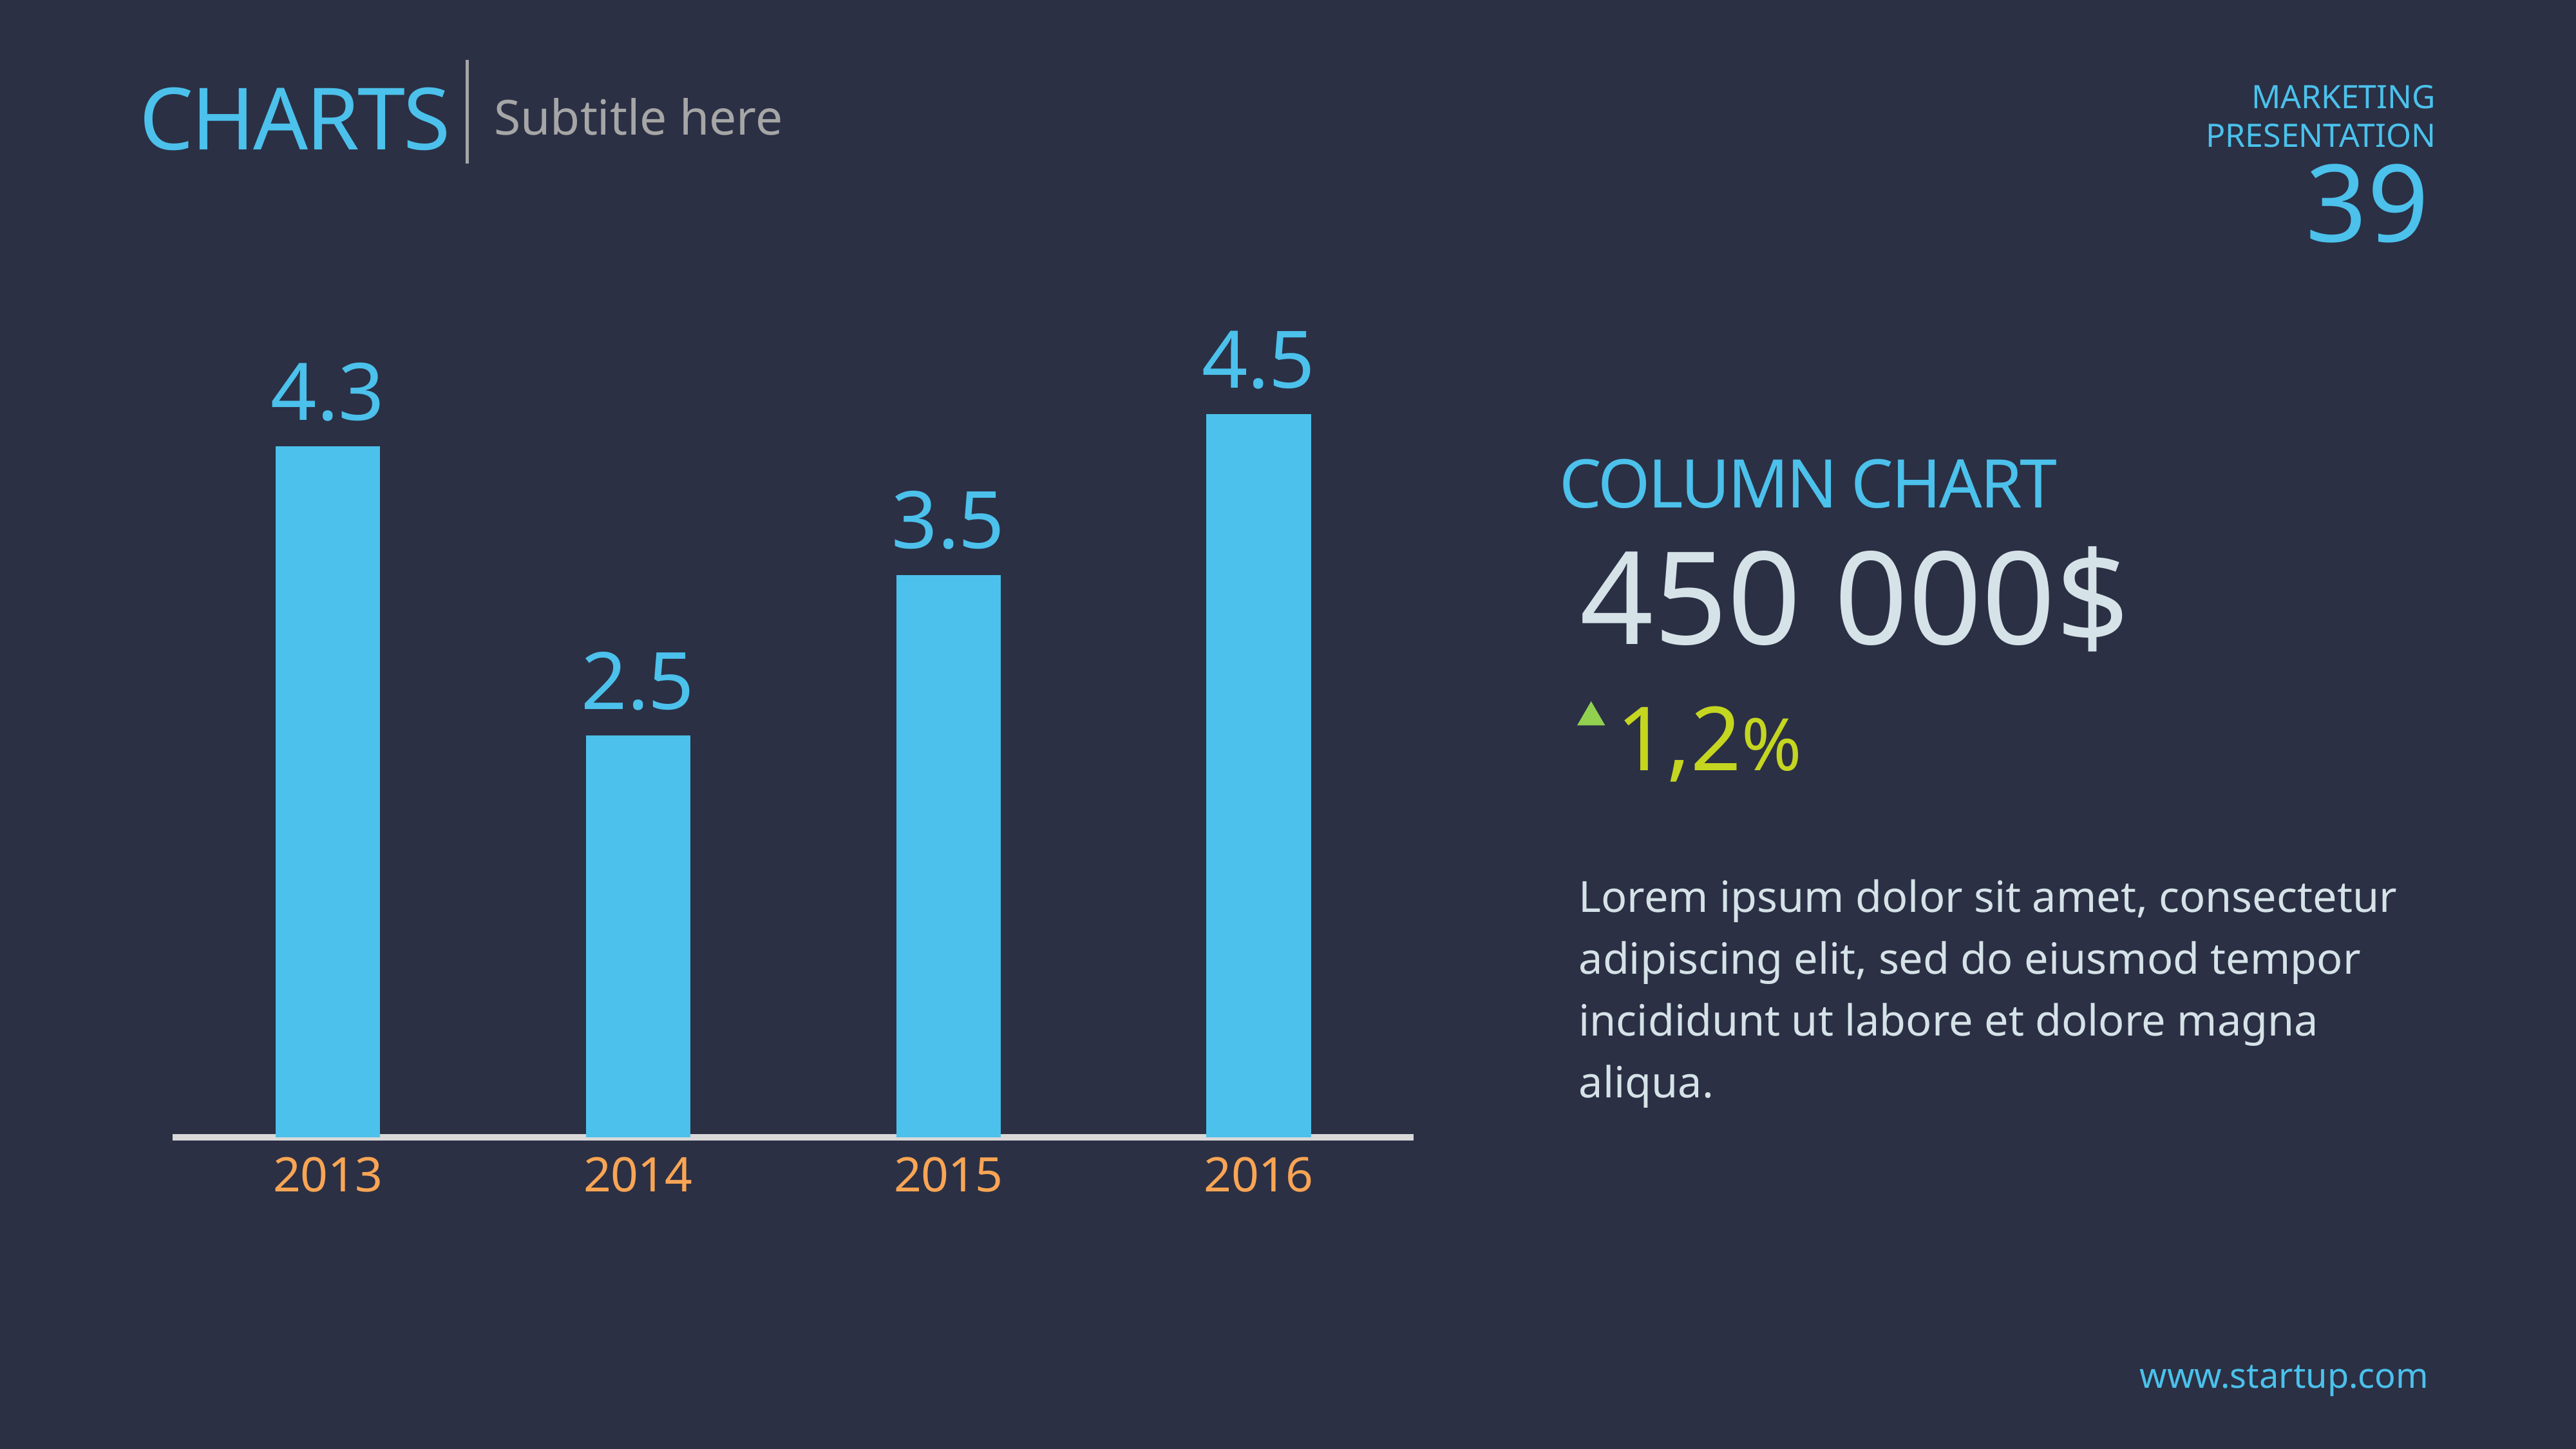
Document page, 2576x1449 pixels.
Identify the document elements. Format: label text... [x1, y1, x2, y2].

text_box CHARTS [139, 63, 451, 167]
chart [147, 302, 1440, 1224]
text_box COLUMN CHART [1558, 440, 2058, 522]
text_box [1576, 699, 1607, 726]
text_box 1,2% [1616, 681, 1802, 788]
text_box Lorem ipsum dolor sit amet, consectetur adipiscing elit, sed do eiusmod tempor incididunt ut labore et dolore magna aliqua. [1578, 859, 2429, 1106]
text_box Subtitle here [484, 81, 793, 149]
text_box 450 000$ [1580, 515, 2313, 670]
